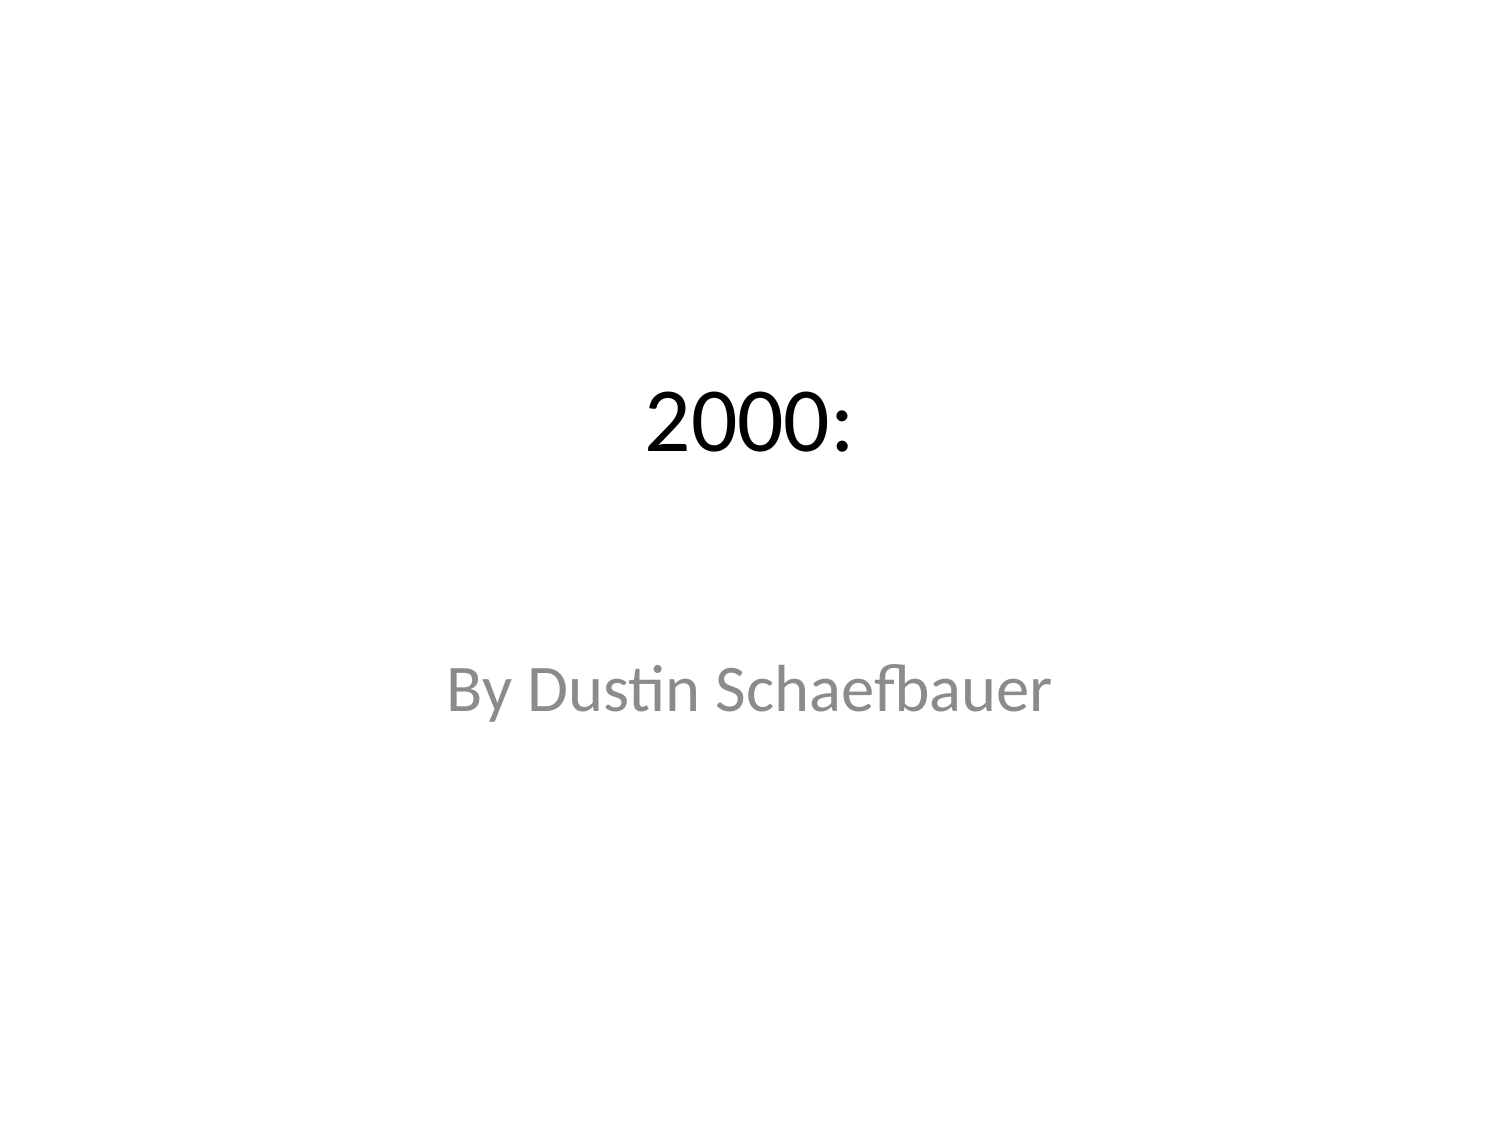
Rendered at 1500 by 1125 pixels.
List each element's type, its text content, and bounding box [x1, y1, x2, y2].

title 2000: [112, 349, 1388, 591]
subtitle By Dustin Schaefbauer [225, 637, 1275, 925]
